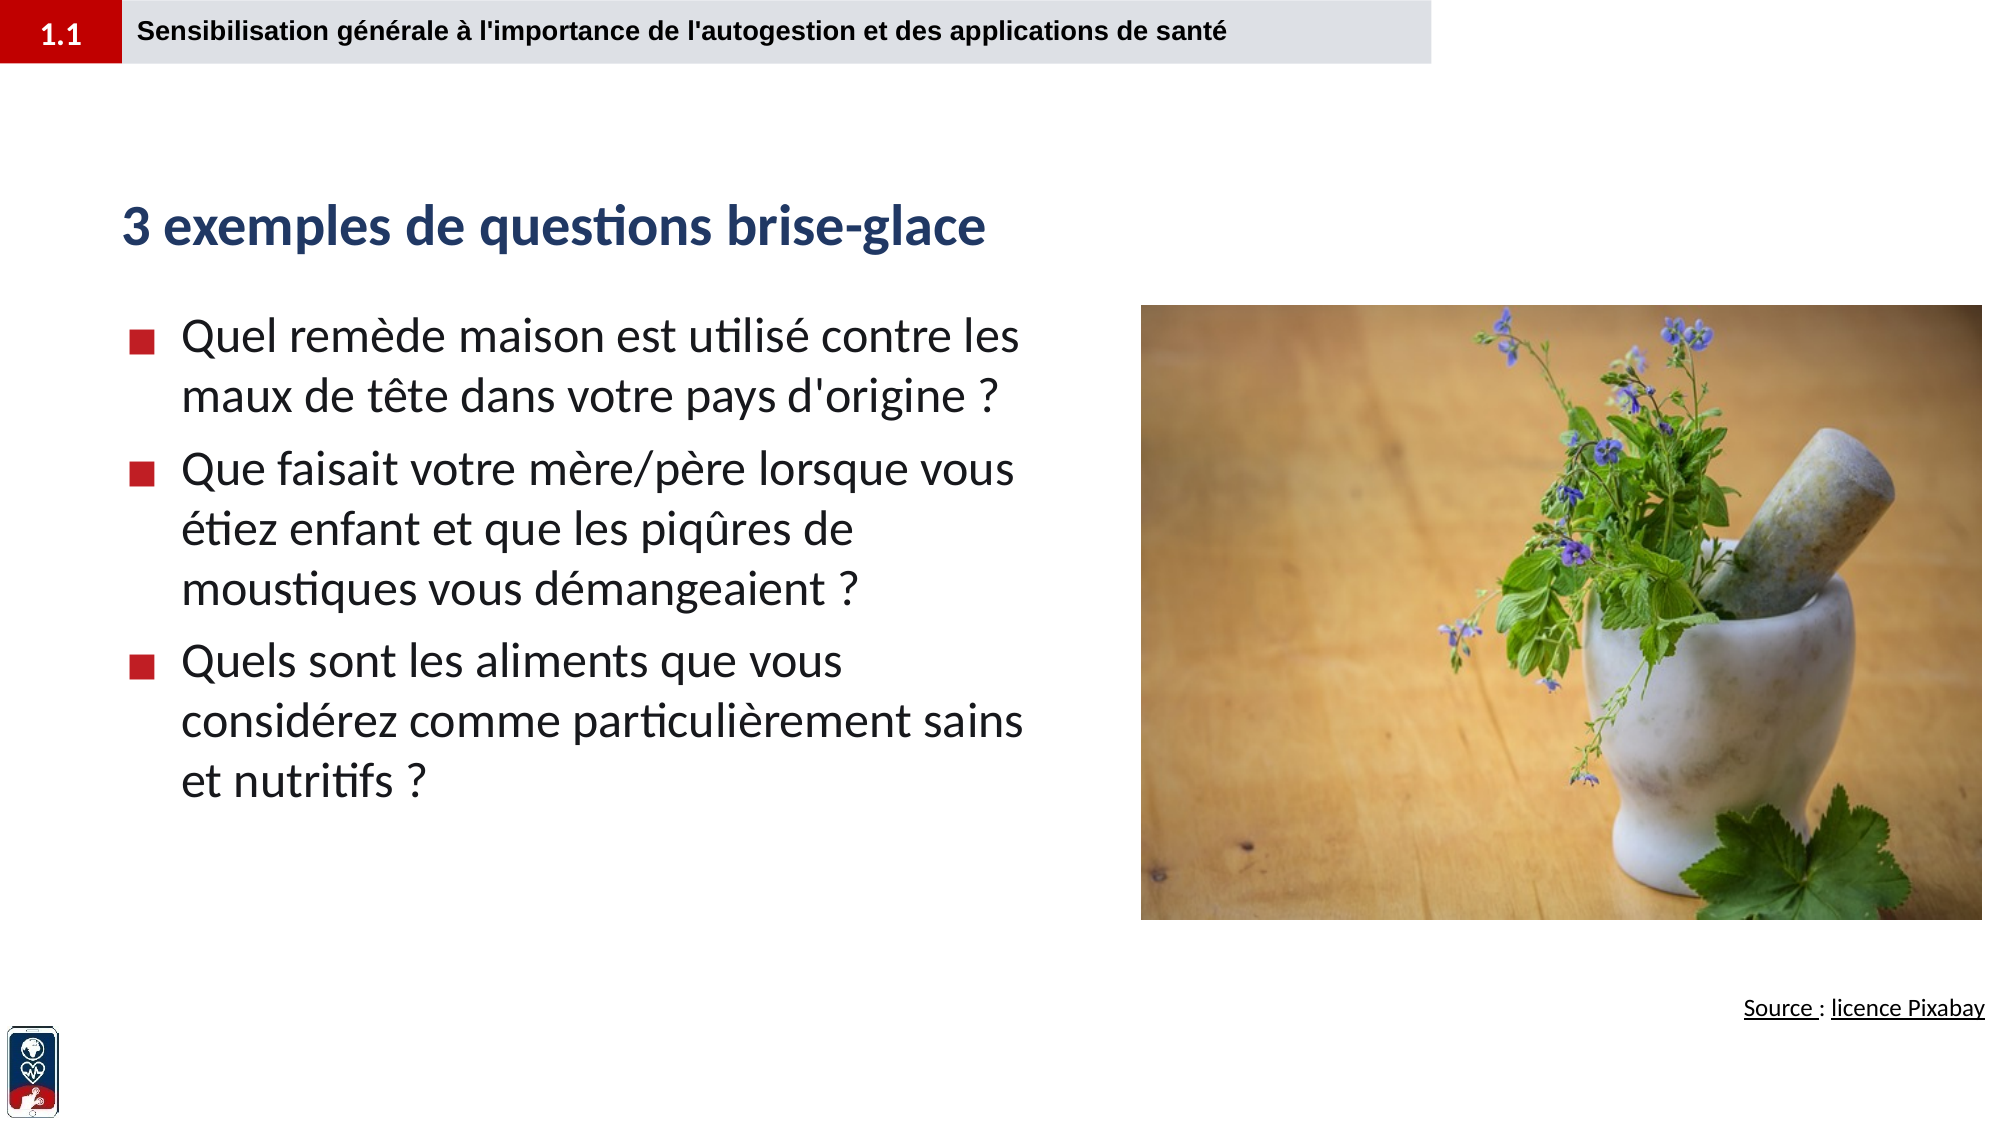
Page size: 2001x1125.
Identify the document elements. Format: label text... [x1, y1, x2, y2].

picture [7, 1026, 59, 1118]
text_box 1.1 [0, 0, 122, 64]
list Quel remède maison est utilisé contre les maux de tête dans votre pays d'origine ? Que faisait votre mère/père lorsque vous étiez enfant et que les piqûres de moustiques vous démangeaient ? Quels sont les aliments que vous considérez comme particulièrement sains et nutritifs ? [91, 295, 1075, 1098]
picture [1141, 305, 1983, 921]
text_box Source : licence Pixabay [561, 984, 2000, 1029]
text_box Sensibilisation générale à l'importance de l'autogestion et des applications de santé [122, 0, 1432, 64]
title 3 exemples de questions brise-glace [91, 177, 1962, 276]
